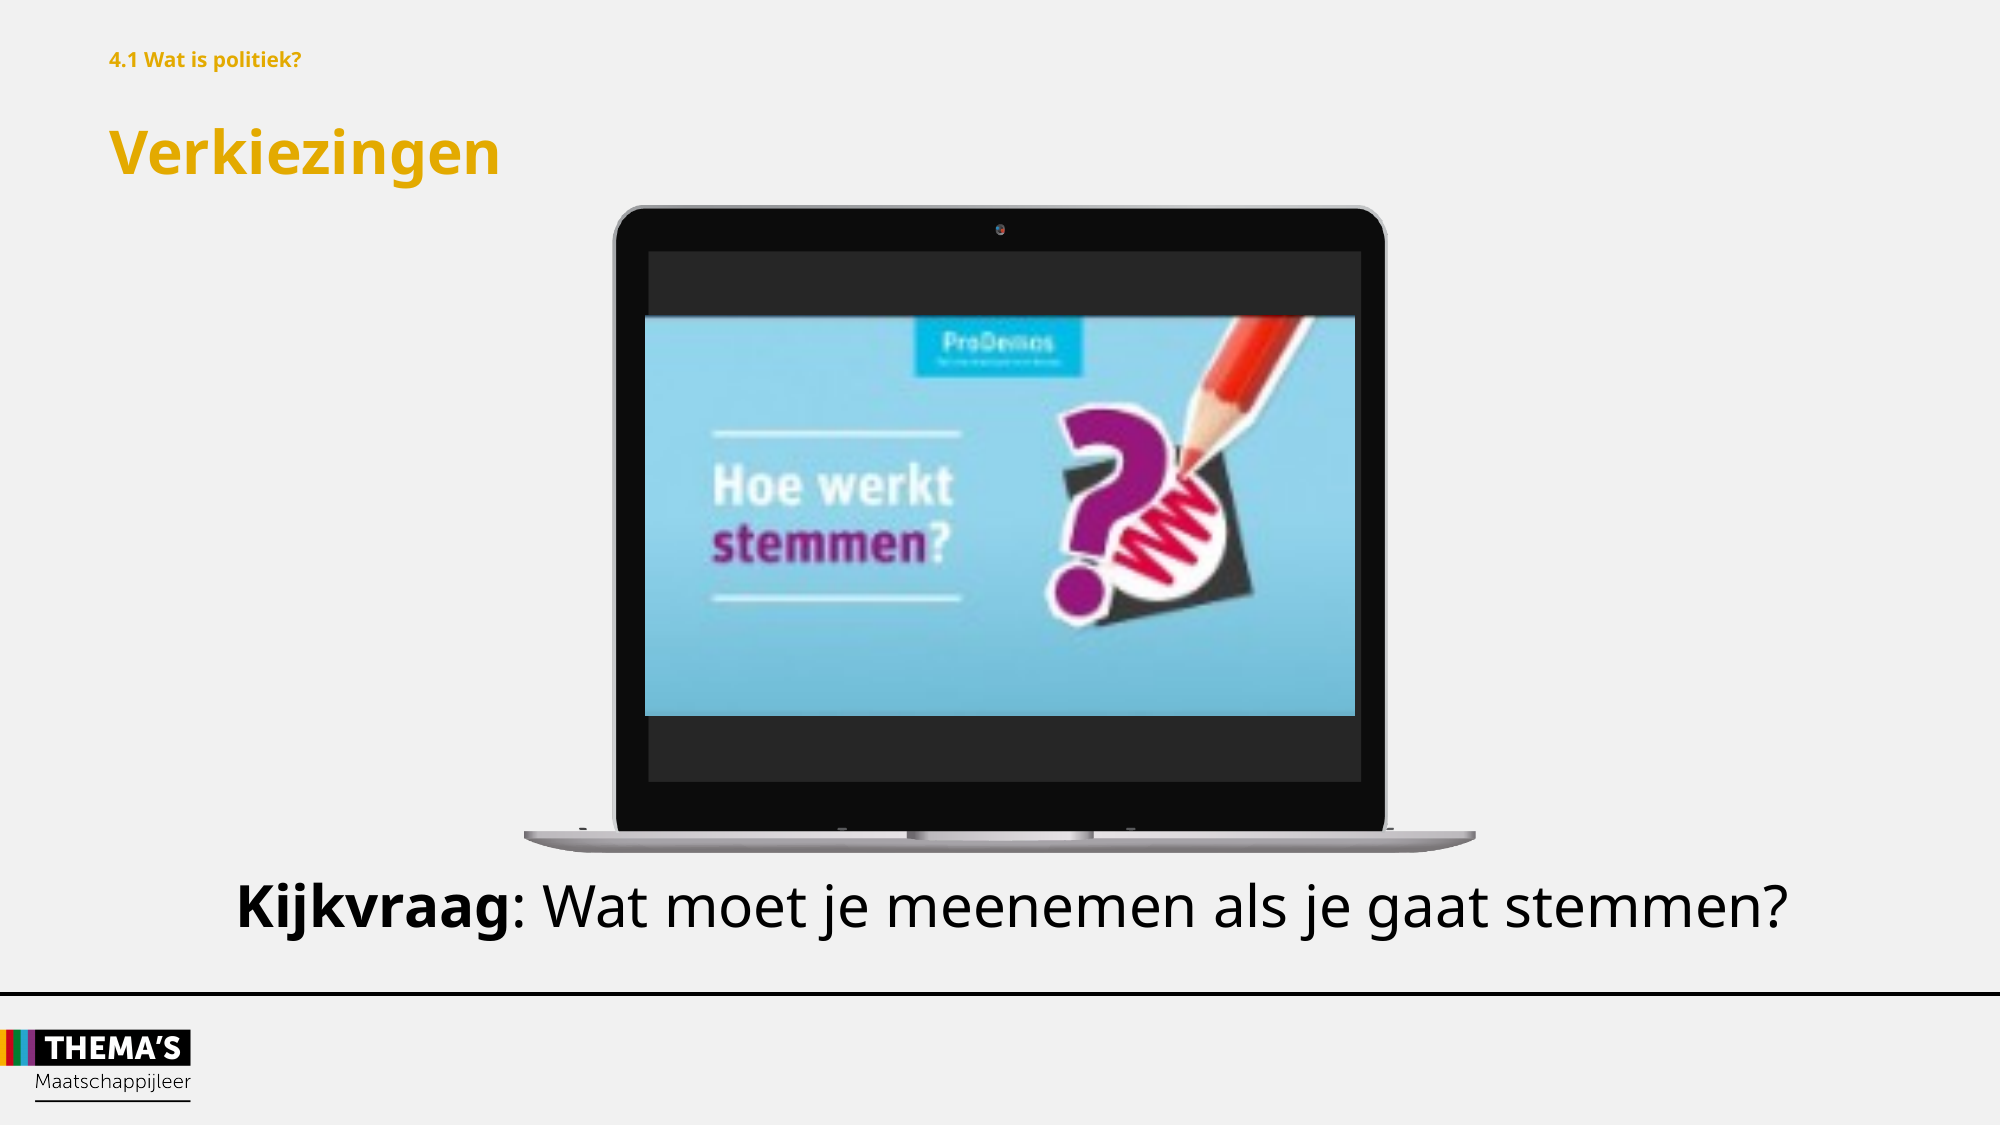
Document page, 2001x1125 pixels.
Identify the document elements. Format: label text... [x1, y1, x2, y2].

picture [0, 993, 203, 1125]
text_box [644, 314, 1356, 717]
list Verkiezingen [94, 114, 1828, 205]
picture [524, 205, 1476, 853]
list 4.1 Wat is politiek? [94, 33, 941, 88]
text_box Kijkvraag: Wat moet je meenemen als je gaat stemmen? [220, 861, 1805, 947]
